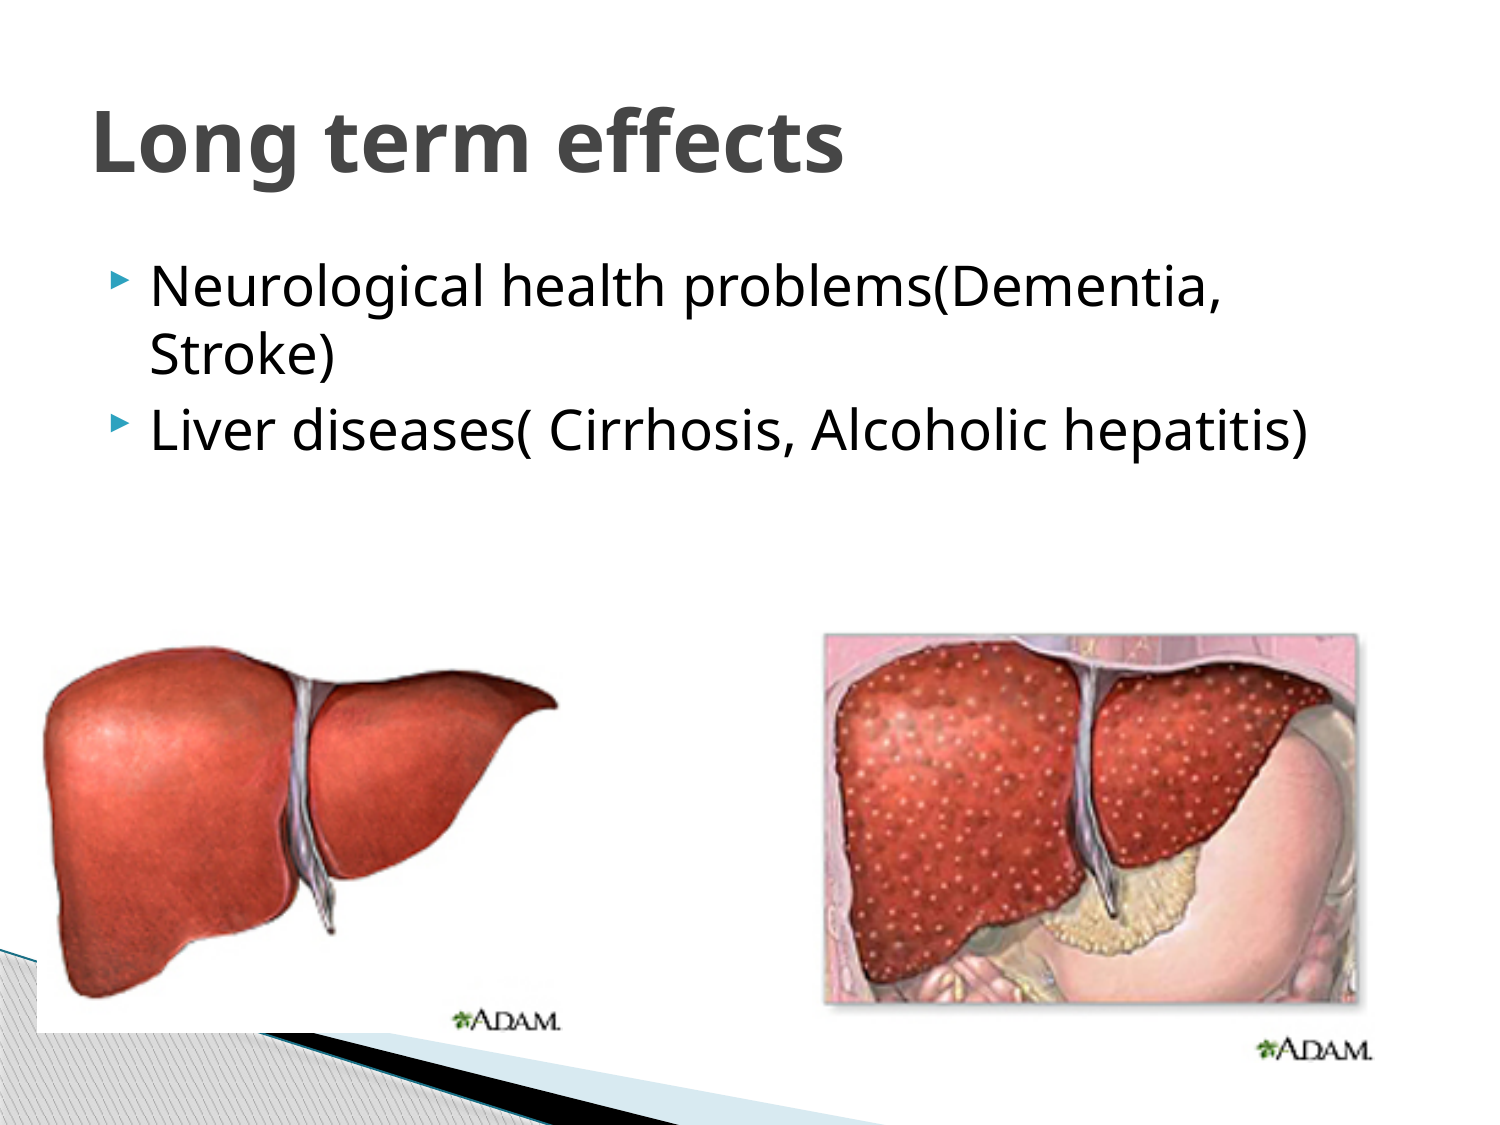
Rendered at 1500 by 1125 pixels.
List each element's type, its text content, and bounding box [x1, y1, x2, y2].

picture [37, 612, 563, 1033]
title Long term effects [75, 45, 1425, 233]
picture [812, 612, 1376, 1063]
list Neurological health problems(Dementia, Stroke) Liver diseases( Cirrhosis, Alcoholic hepatitis) [75, 243, 1425, 986]
